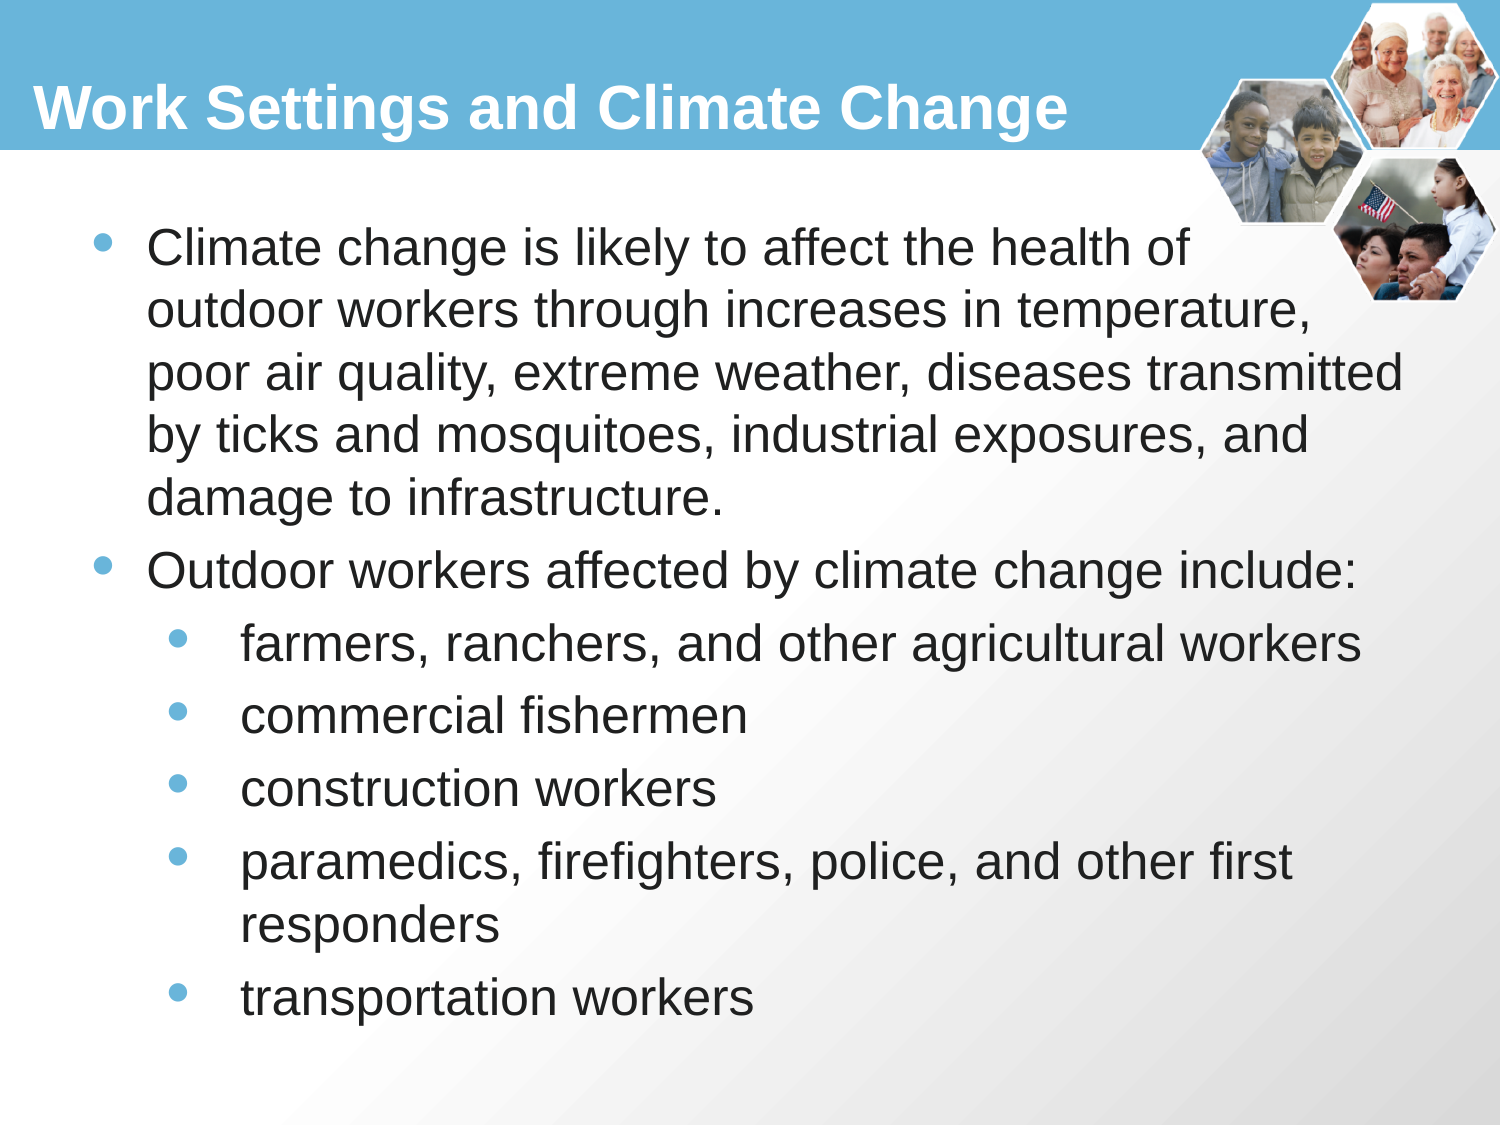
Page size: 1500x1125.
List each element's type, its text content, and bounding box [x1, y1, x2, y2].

title Work Settings and Climate Change [18, 0, 1425, 150]
picture [1173, 2, 1500, 303]
list Climate change is likely to affect the health of outdoor workers through increases in temperature, poor air quality, extreme weather, diseases transmitted by ticks and mosquitoes, industrial exposures, and damage to infrastructure. Outdoor workers affected by climate change include: farmers, ranchers, and other agricultural workers commercial fishermen construction workers paramedics, firefighters, police, and other first responders transportation workers [75, 205, 1425, 982]
